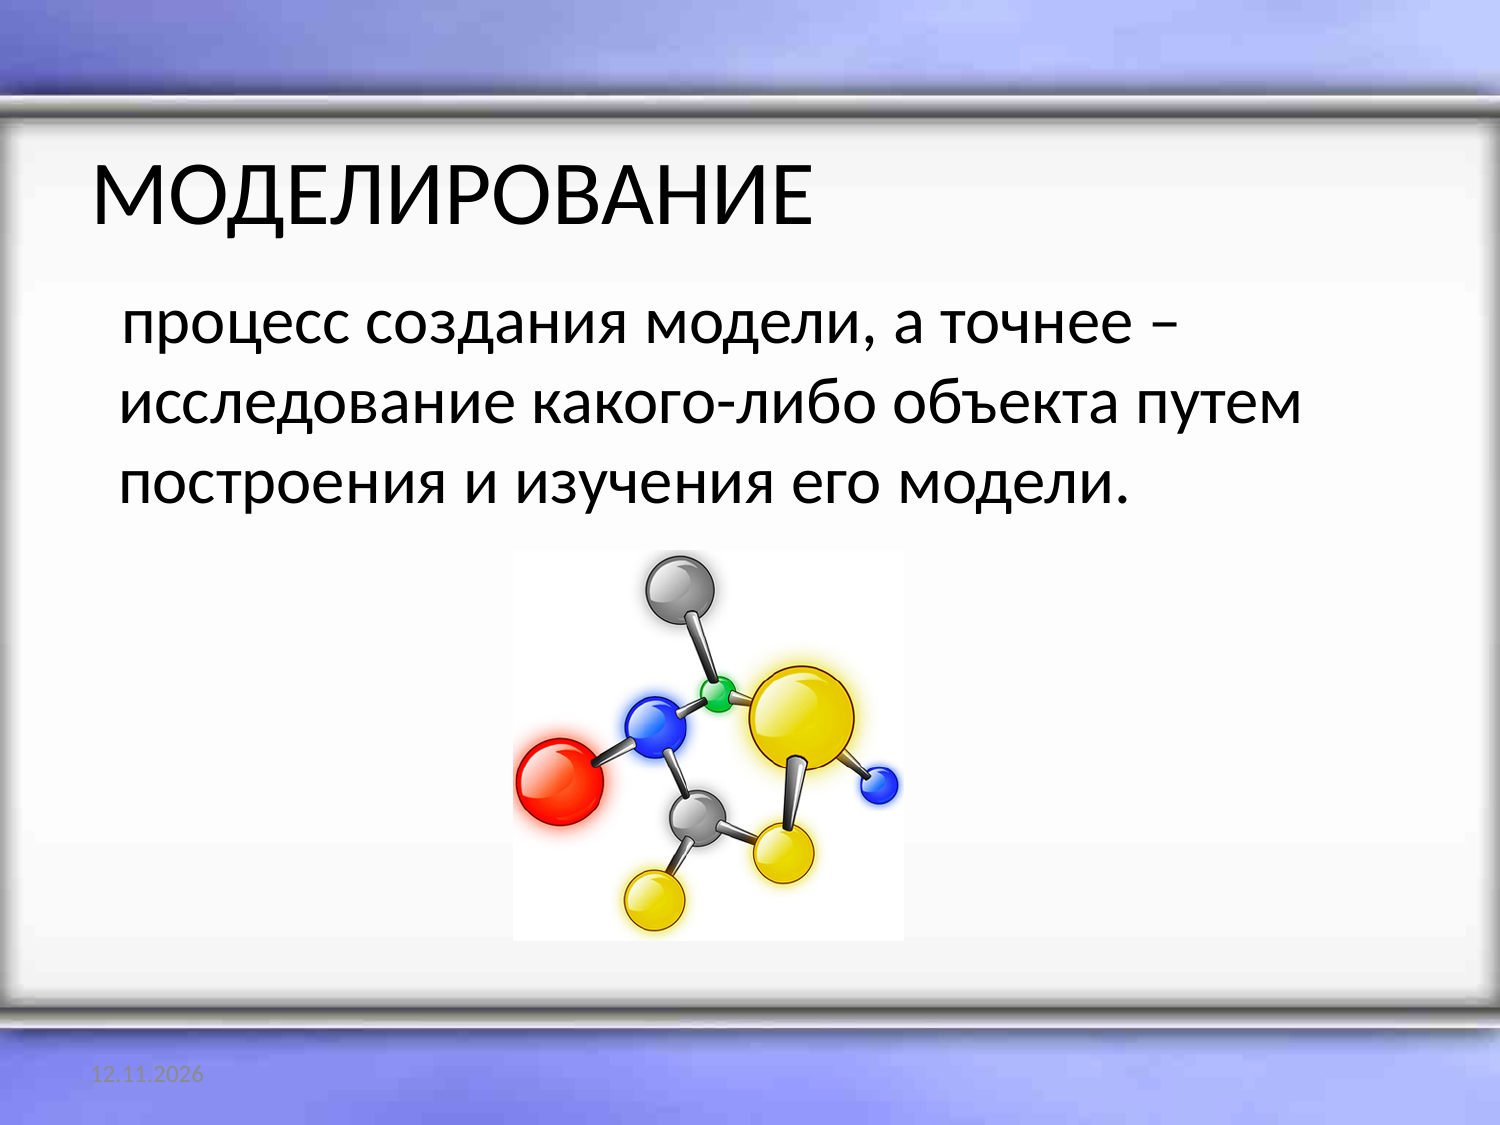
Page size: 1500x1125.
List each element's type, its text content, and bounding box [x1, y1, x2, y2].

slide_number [75, 1042, 425, 1103]
picture [0, 0, 1500, 1125]
list процесс создания модели, а точнее – исследование какого-либо объекта путем построения и изучения его модели. [46, 269, 1425, 1005]
title МОДЕЛИРОВАНИЕ [75, 105, 1425, 269]
